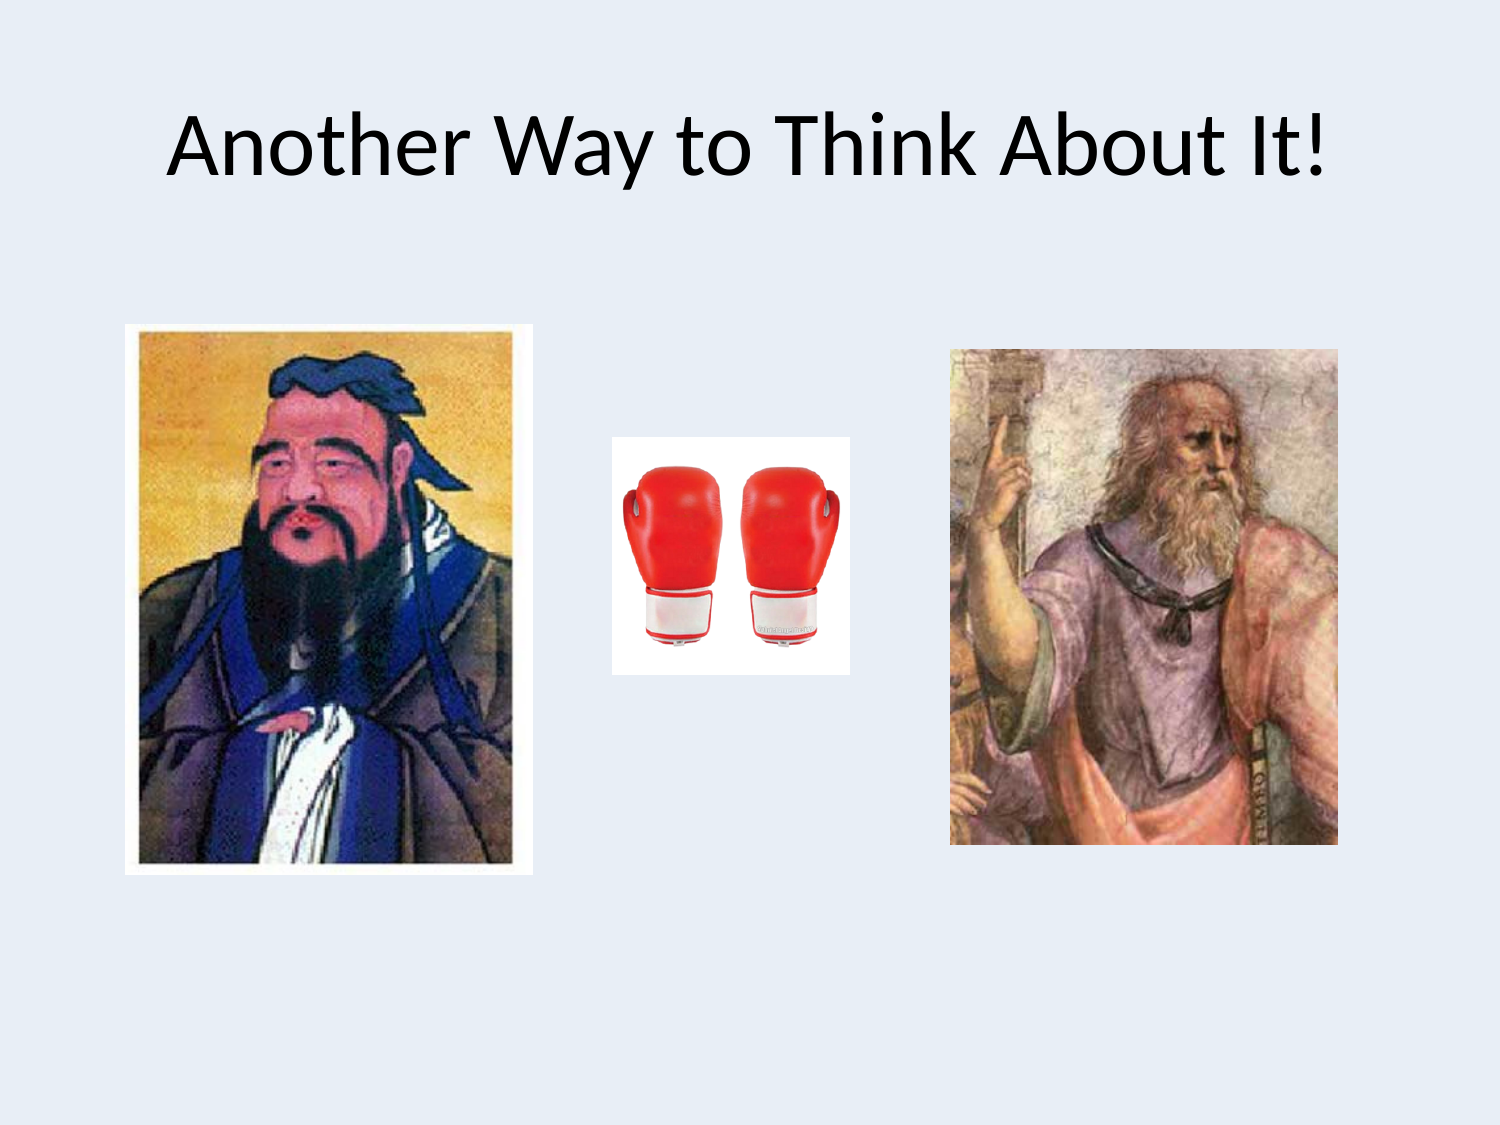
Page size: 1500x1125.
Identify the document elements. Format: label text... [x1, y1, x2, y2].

picture [612, 437, 851, 676]
picture [949, 349, 1338, 845]
title Another Way to Think About It! [75, 45, 1425, 233]
picture [124, 324, 534, 876]
